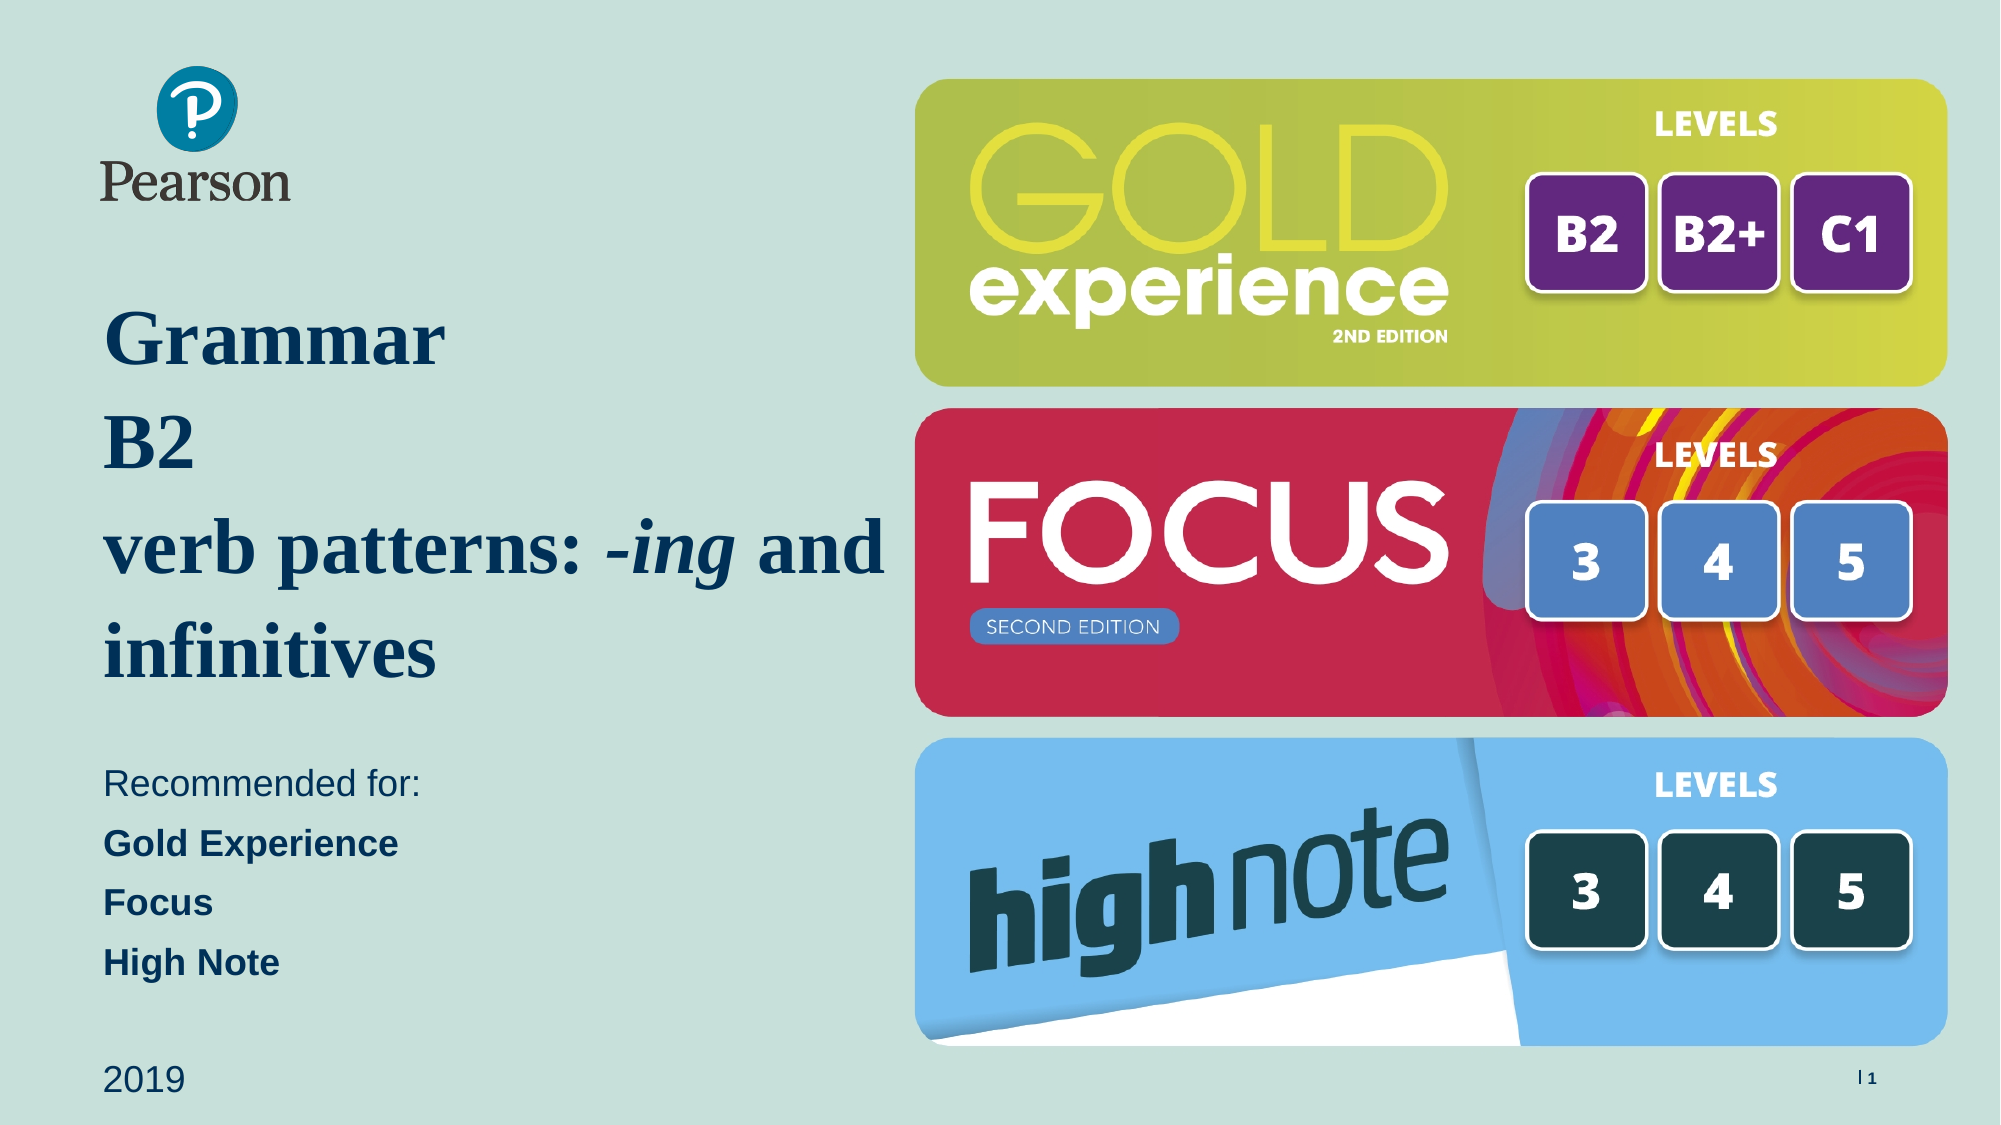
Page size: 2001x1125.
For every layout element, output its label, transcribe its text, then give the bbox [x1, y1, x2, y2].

list 2019 [102, 1045, 970, 1093]
slide_number 1 [1867, 1068, 1896, 1087]
text_box Recommended for: Gold Experience Focus High Note [103, 743, 857, 930]
title Grammar B2 verb patterns: -ing and infinitives [103, 275, 921, 615]
picture [0, 0, 2001, 1125]
